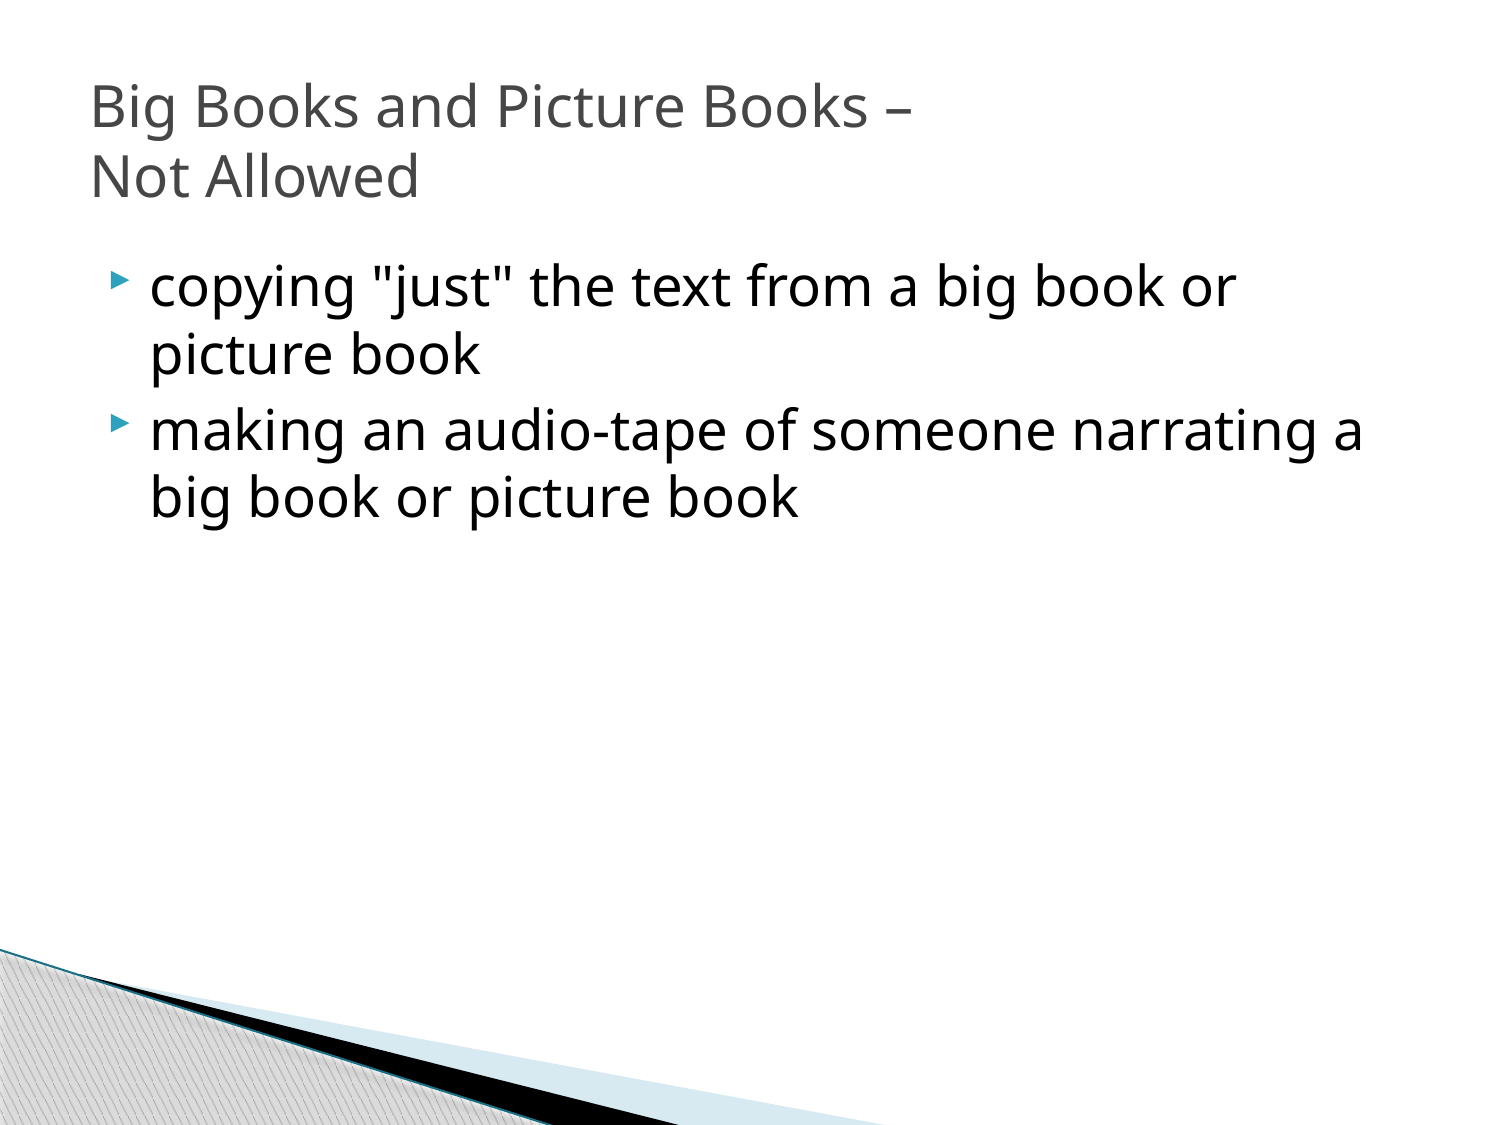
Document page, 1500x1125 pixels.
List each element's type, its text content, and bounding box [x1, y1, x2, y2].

title Big Books and Picture Books – Not Allowed [75, 45, 1425, 233]
list copying "just" the text from a big book or picture book making an audio-tape of someone narrating a big book or picture book [75, 243, 1425, 986]
